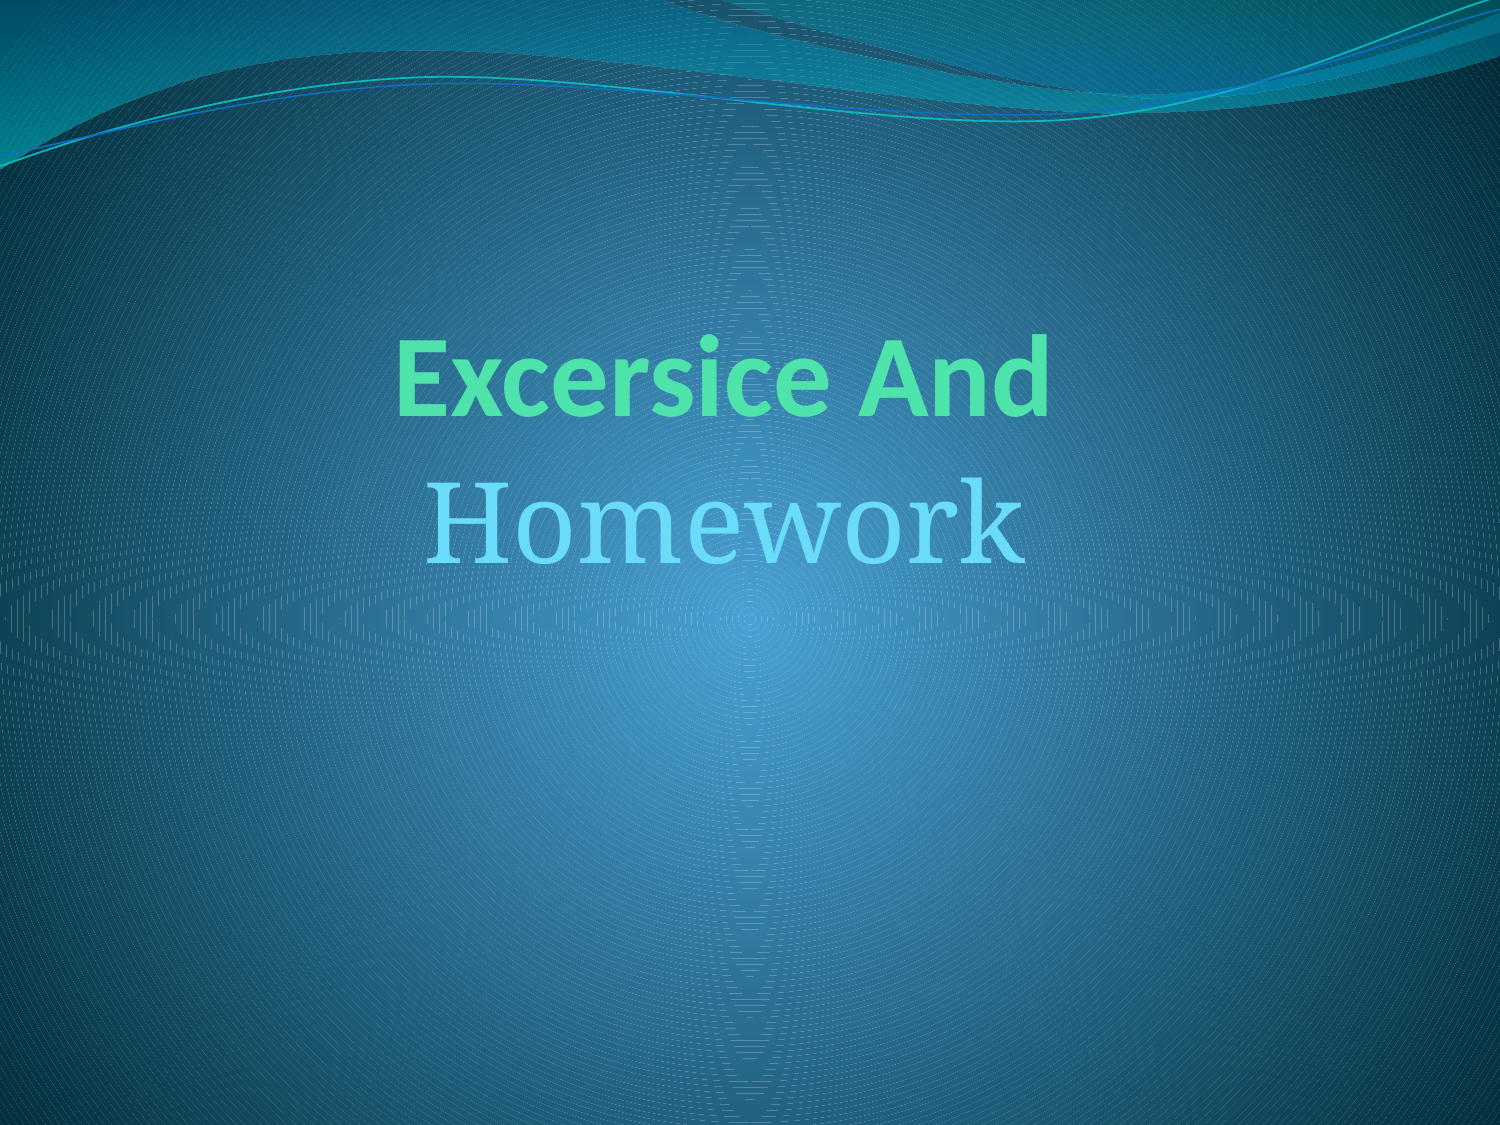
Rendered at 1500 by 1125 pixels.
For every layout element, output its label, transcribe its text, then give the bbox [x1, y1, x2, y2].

title Excersice And [86, 216, 1362, 440]
list Homework [86, 443, 1362, 692]
